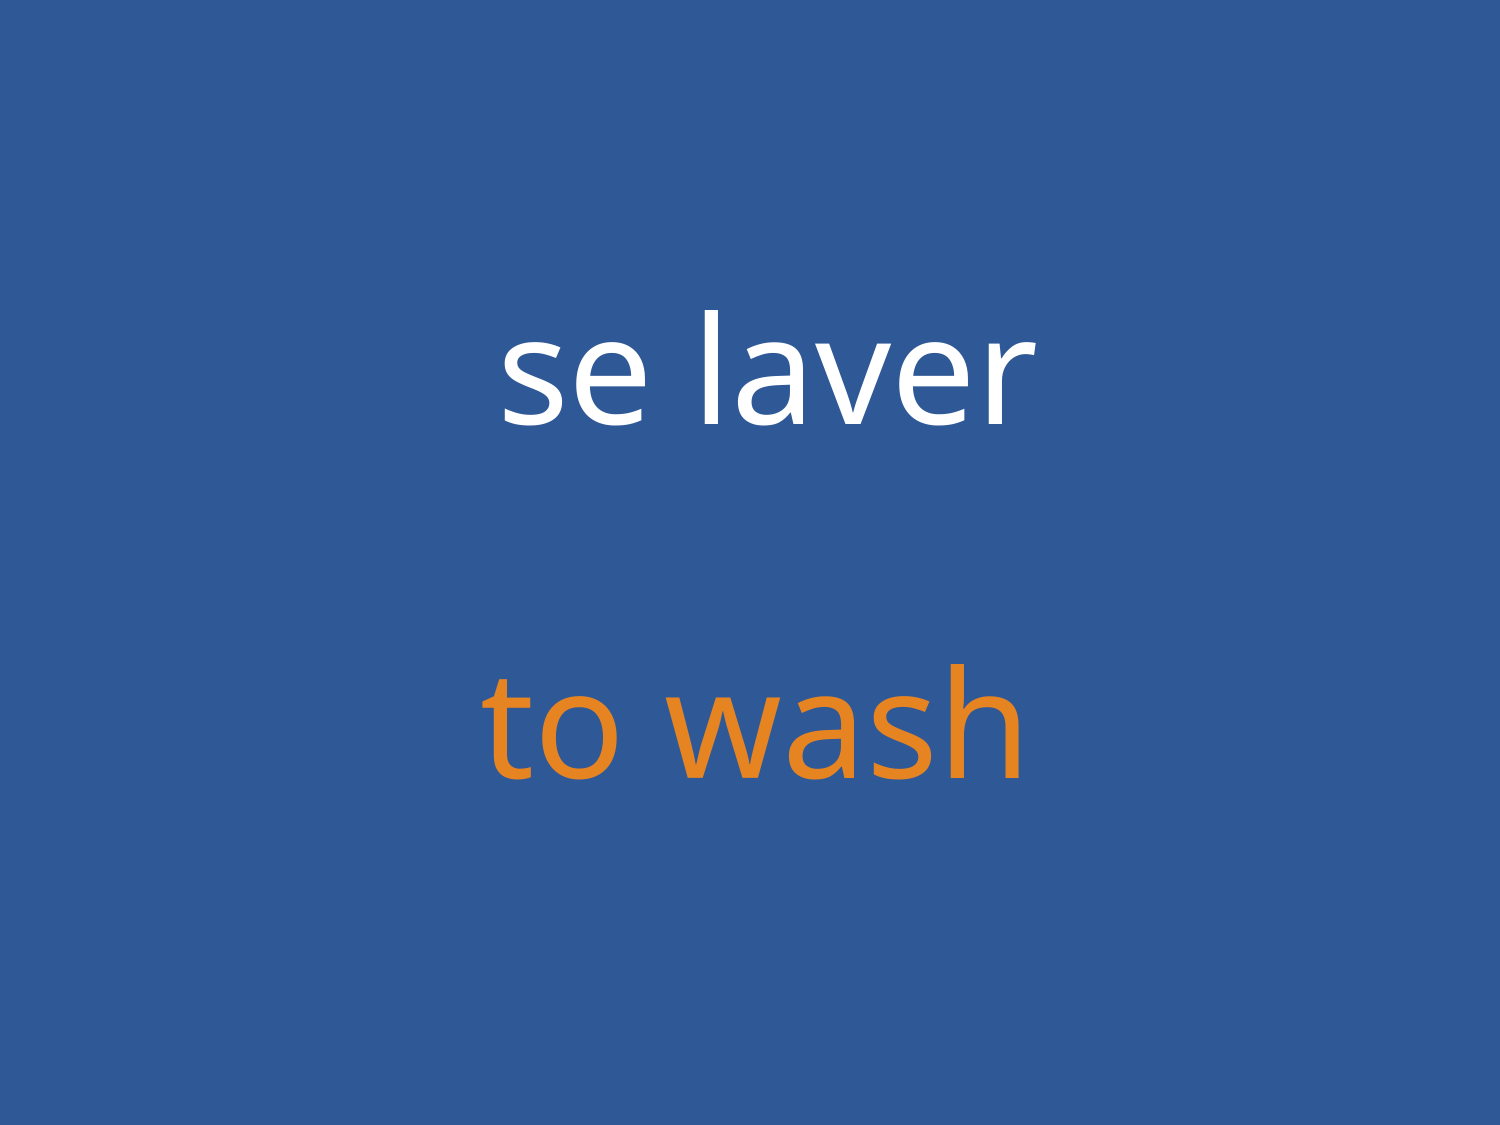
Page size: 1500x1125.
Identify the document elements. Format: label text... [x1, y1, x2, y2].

text_box se laver [301, 267, 1235, 462]
text_box to wash [301, 621, 1211, 817]
